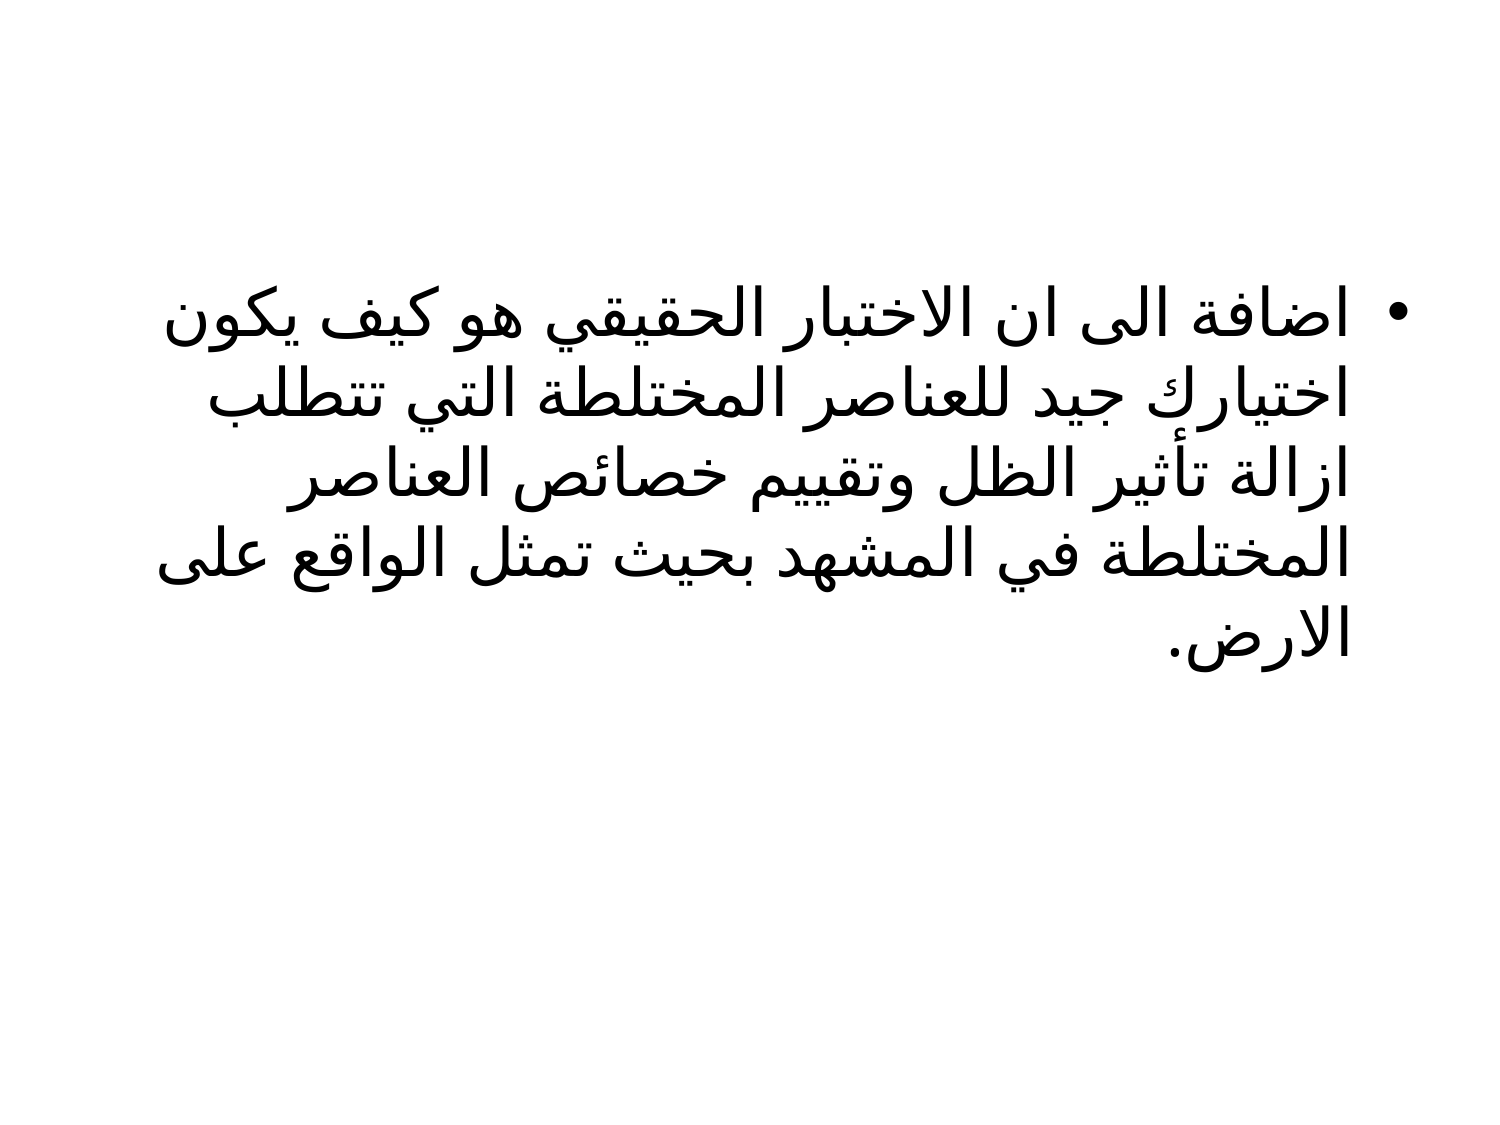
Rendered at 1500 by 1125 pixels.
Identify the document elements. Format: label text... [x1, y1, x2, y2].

list اضافة الى ان الاختبار الحقيقي هو كيف يكون اختيارك جيد للعناصر المختلطة التي تتطلب ازالة تأثير الظل وتقييم خصائص العناصر المختلطة في المشهد بحيث تمثل الواقع على الارض. [75, 262, 1425, 1005]
